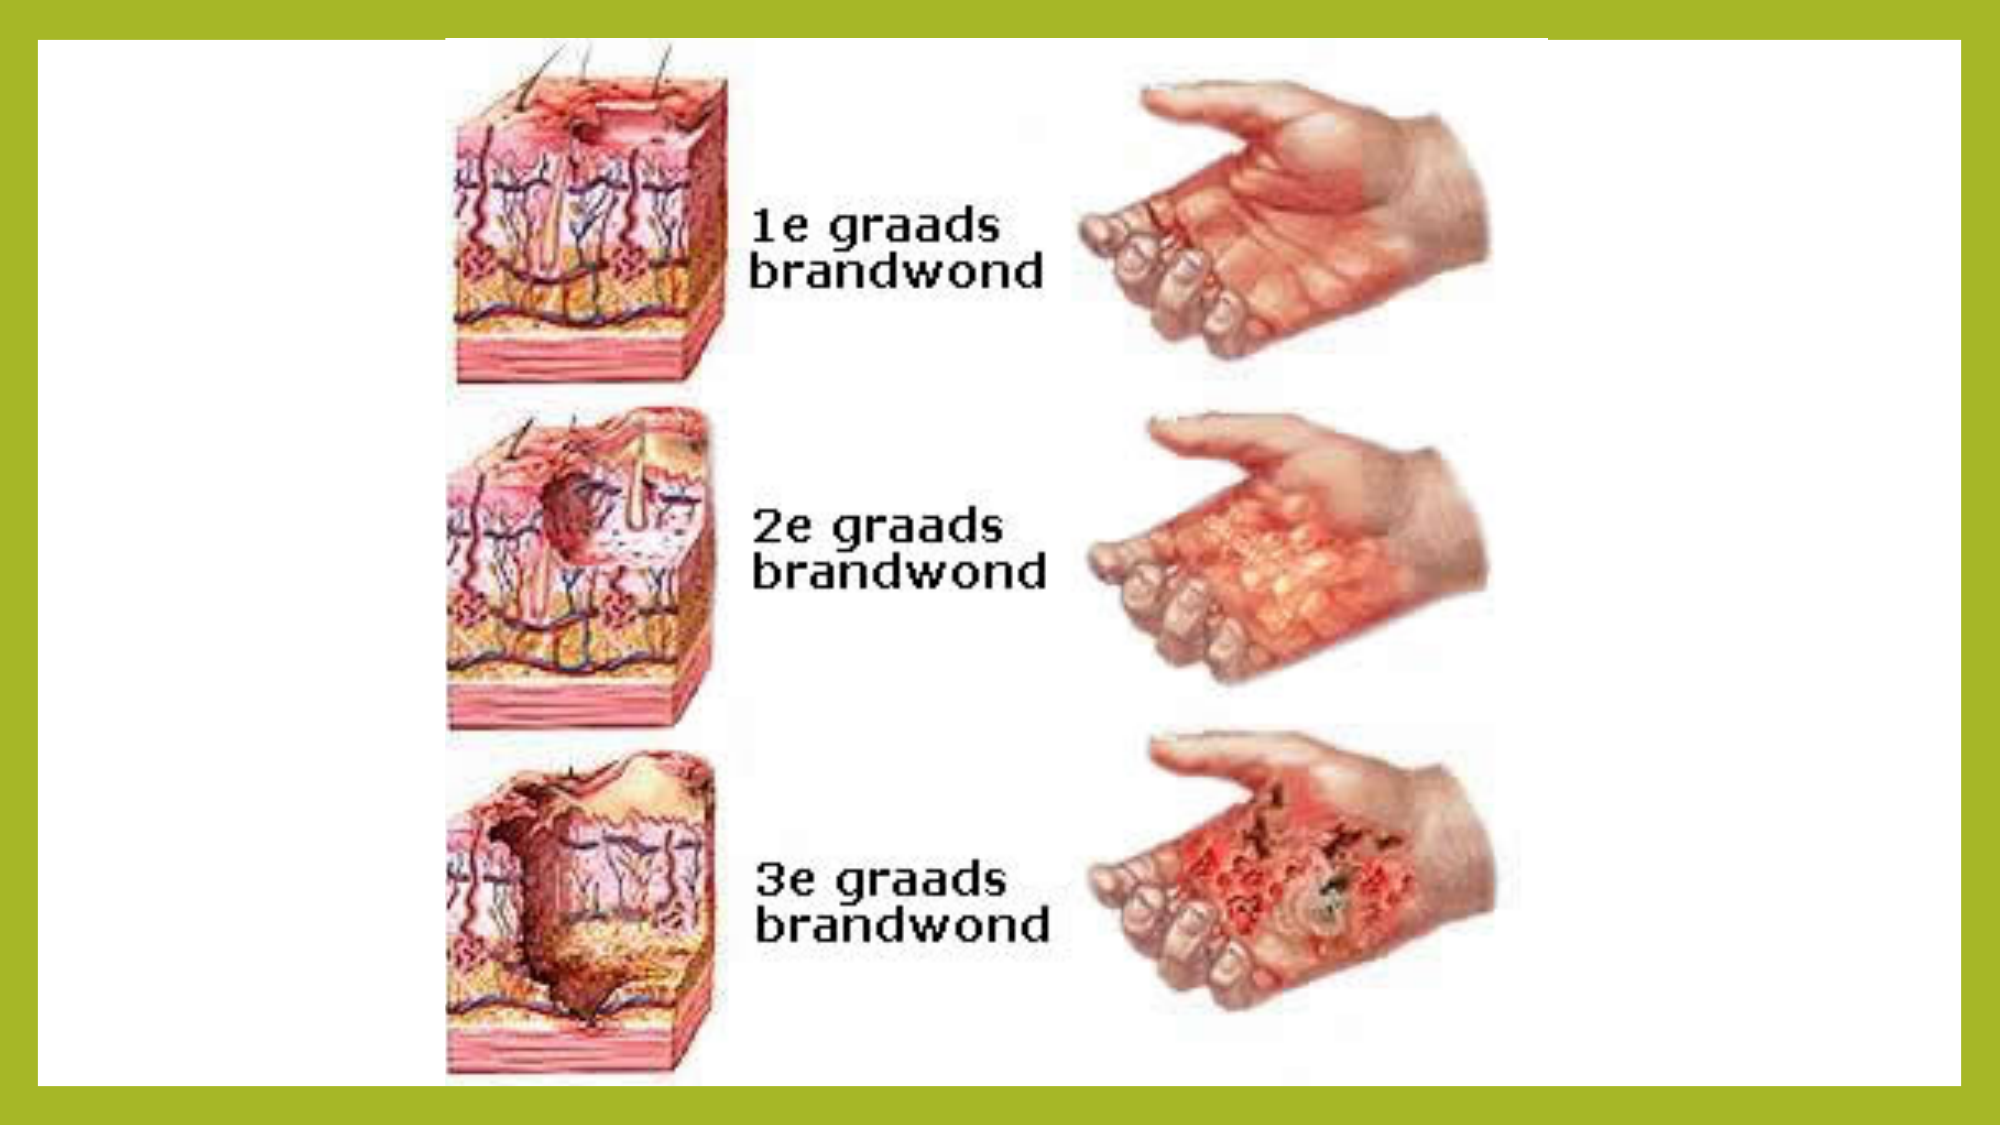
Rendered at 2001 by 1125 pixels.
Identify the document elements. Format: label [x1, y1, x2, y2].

list [444, 29, 1550, 1086]
